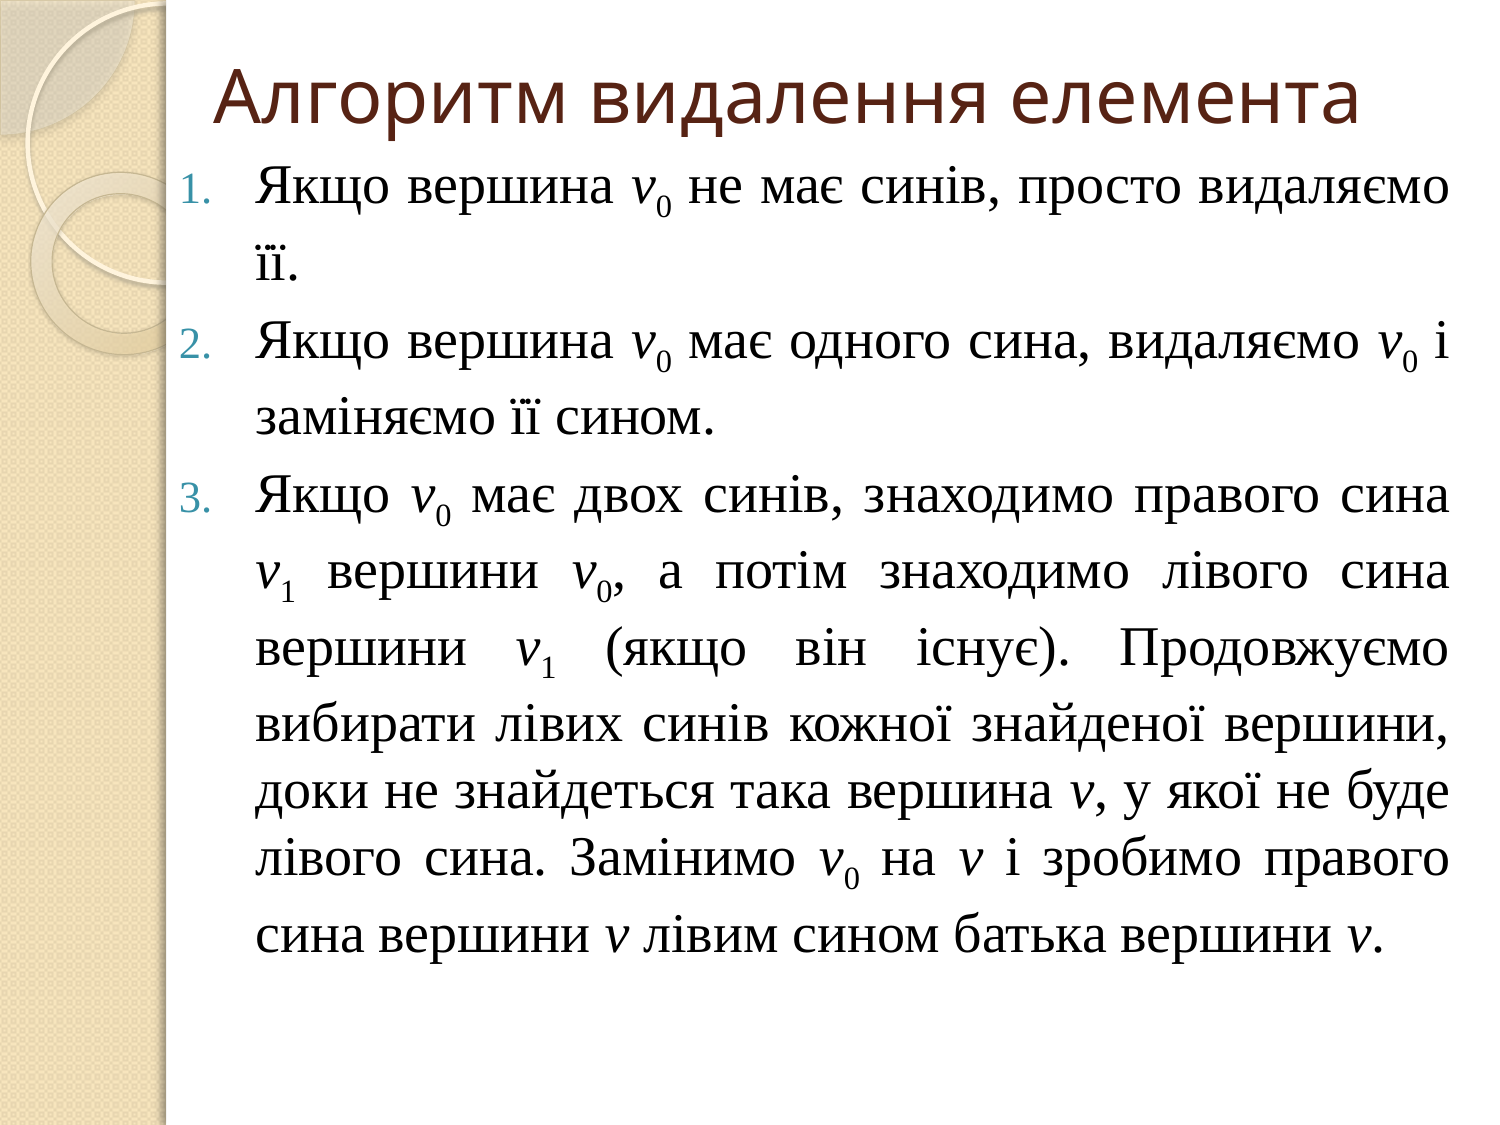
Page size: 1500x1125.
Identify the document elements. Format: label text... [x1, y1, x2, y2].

list Якщо вершина v0 не має синів, просто видаляємо її. Якщо вершина v0 має одного сина, видаляємо v0 і заміняємо її сином. Якщо v0 має двох синів, знаходимо правого сина v1 вершини v0, а потім знаходимо лівого сина вершини v1 (якщо він існує). Продовжуємо вибирати лівих синів кожної знайденої вершини, доки не знайдеться така вершина v, у якої не буде лівого сина. Замінимо v0 на v і зробимо правого сина вершини v лівим сином батька вершини v. [164, 140, 1466, 1025]
title Алгоритм видалення елемента [199, 0, 1430, 140]
